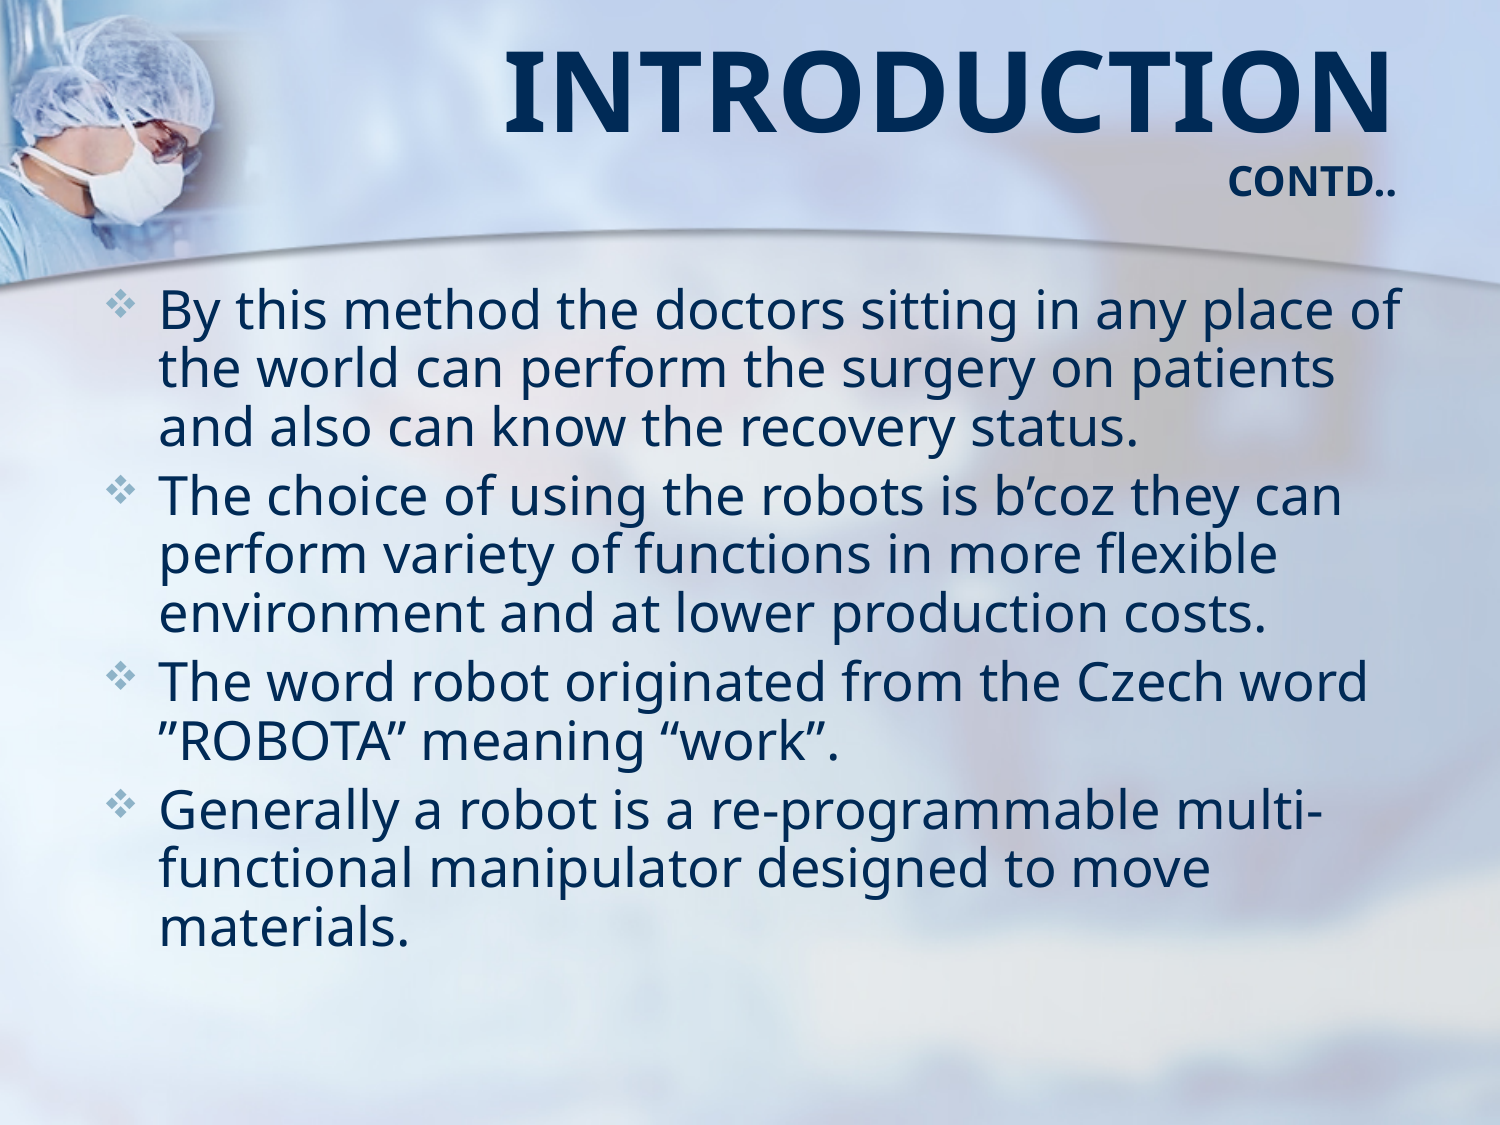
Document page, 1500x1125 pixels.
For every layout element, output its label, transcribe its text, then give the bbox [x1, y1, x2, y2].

picture [0, 0, 1500, 1125]
list By this method the doctors sitting in any place of the world can perform the surgery on patients and also can know the recovery status. The choice of using the robots is b’coz they can perform variety of functions in more flexible environment and at lower production costs. The word robot originated from the Czech word ”ROBOTA” meaning “work”. Generally a robot is a re-programmable multi-functional manipulator designed to move materials. [87, 274, 1451, 1051]
title INTRODUCTION contd.. [199, 24, 1413, 201]
